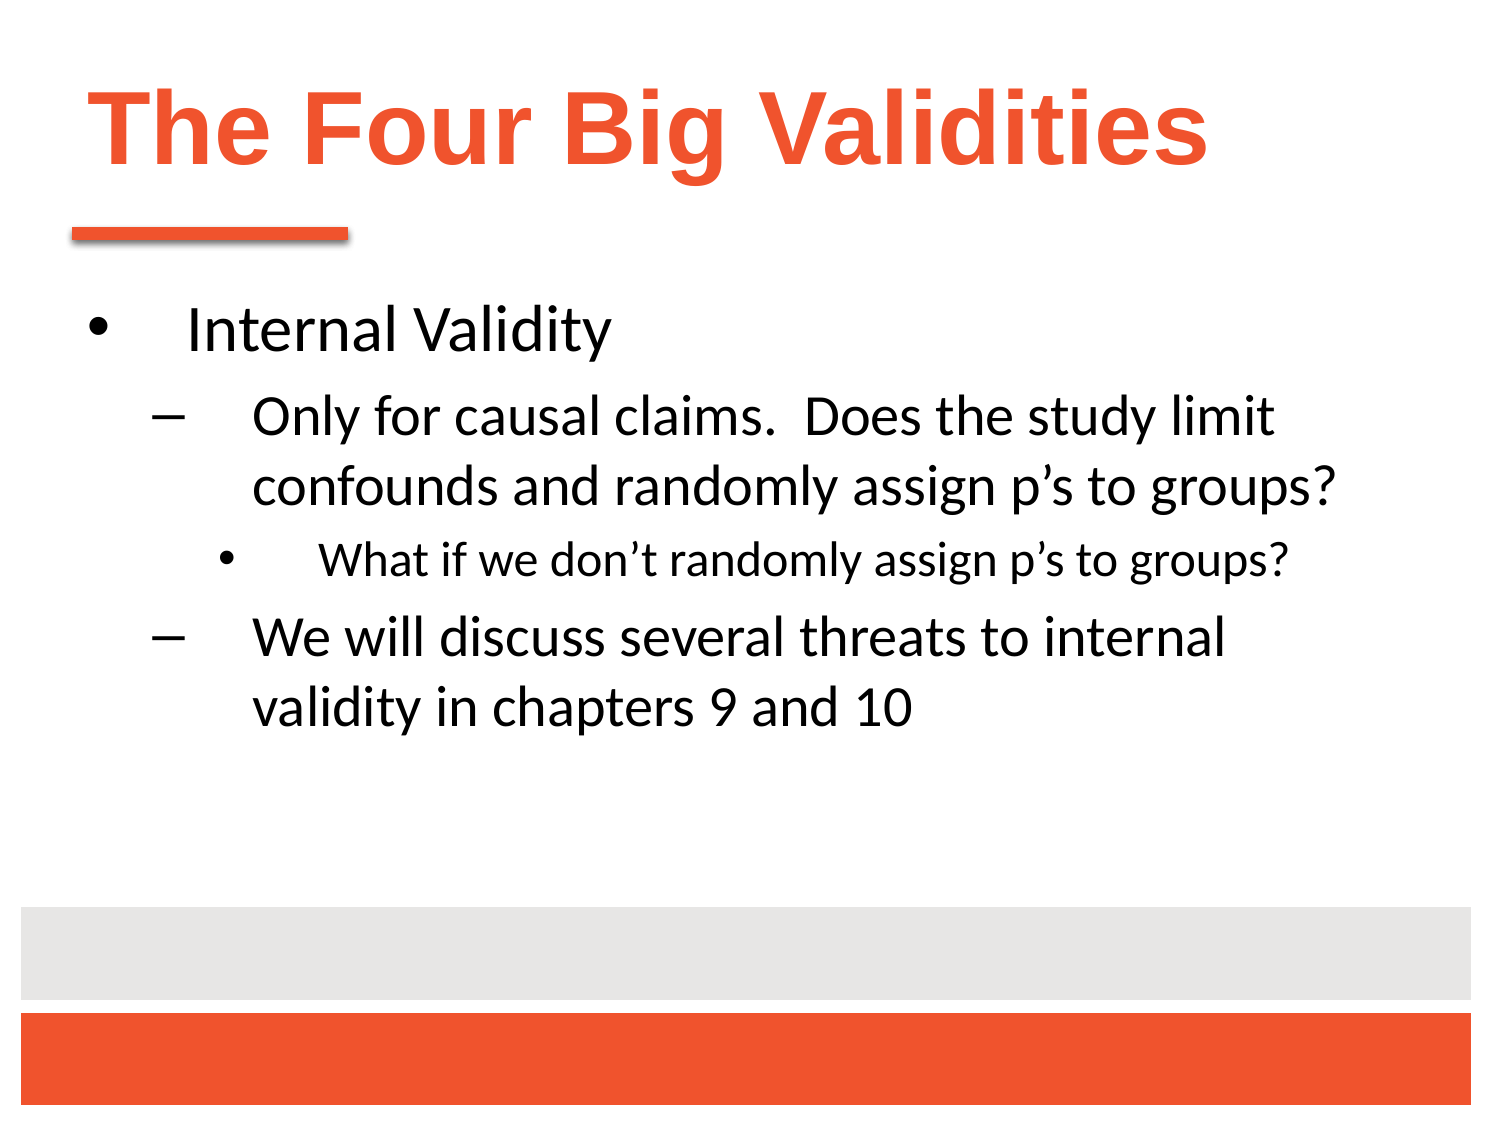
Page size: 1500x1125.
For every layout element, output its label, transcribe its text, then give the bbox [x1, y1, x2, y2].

title The Four Big Validities [72, 29, 1423, 218]
list Internal Validity Only for causal claims. Does the study limit confounds and randomly assign p’s to groups? What if we don’t randomly assign p’s to groups? We will discuss several threats to internal validity in chapters 9 and 10 [72, 277, 1423, 876]
